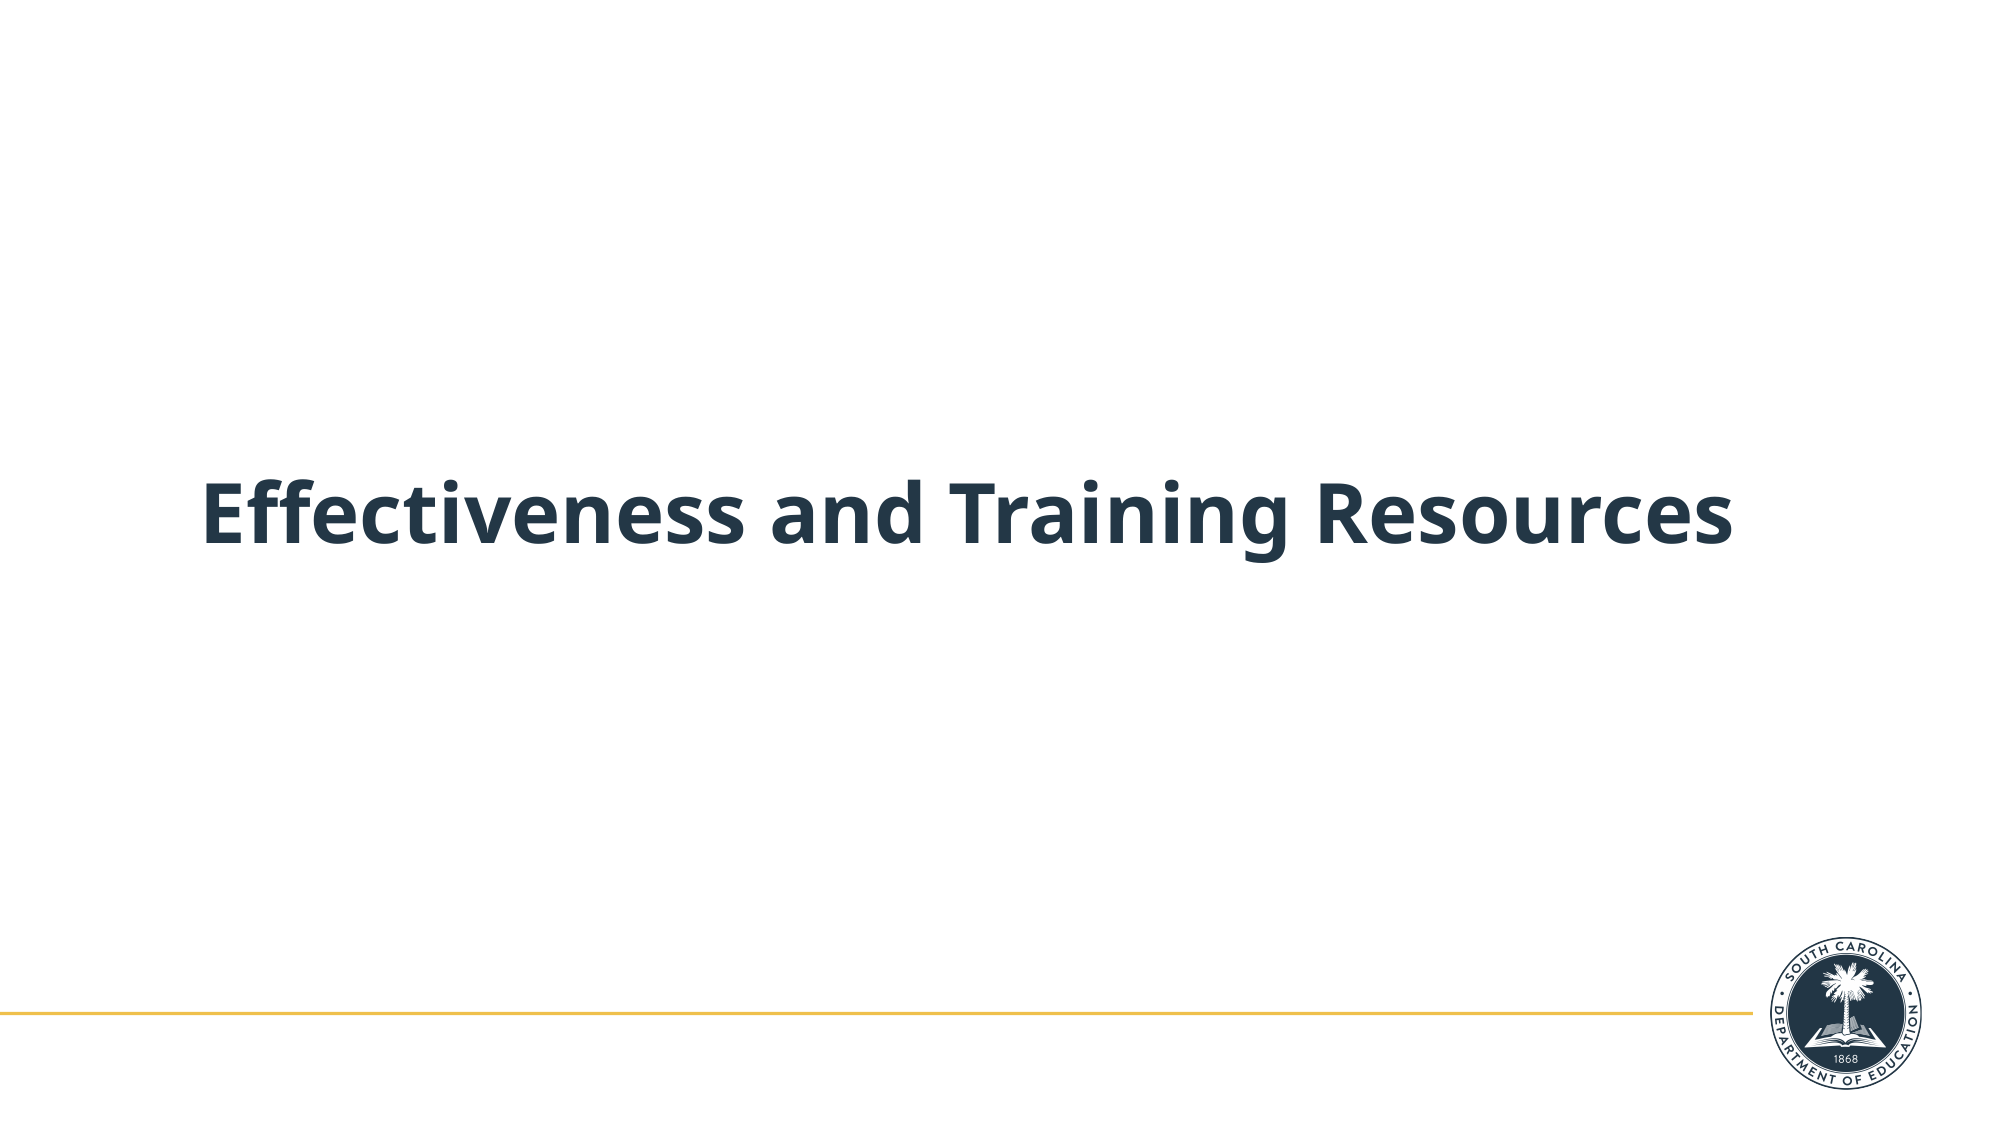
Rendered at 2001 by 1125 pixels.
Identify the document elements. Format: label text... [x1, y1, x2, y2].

title Effectiveness and Training Resources [183, 490, 1753, 679]
text_box [1770, 937, 1922, 1090]
